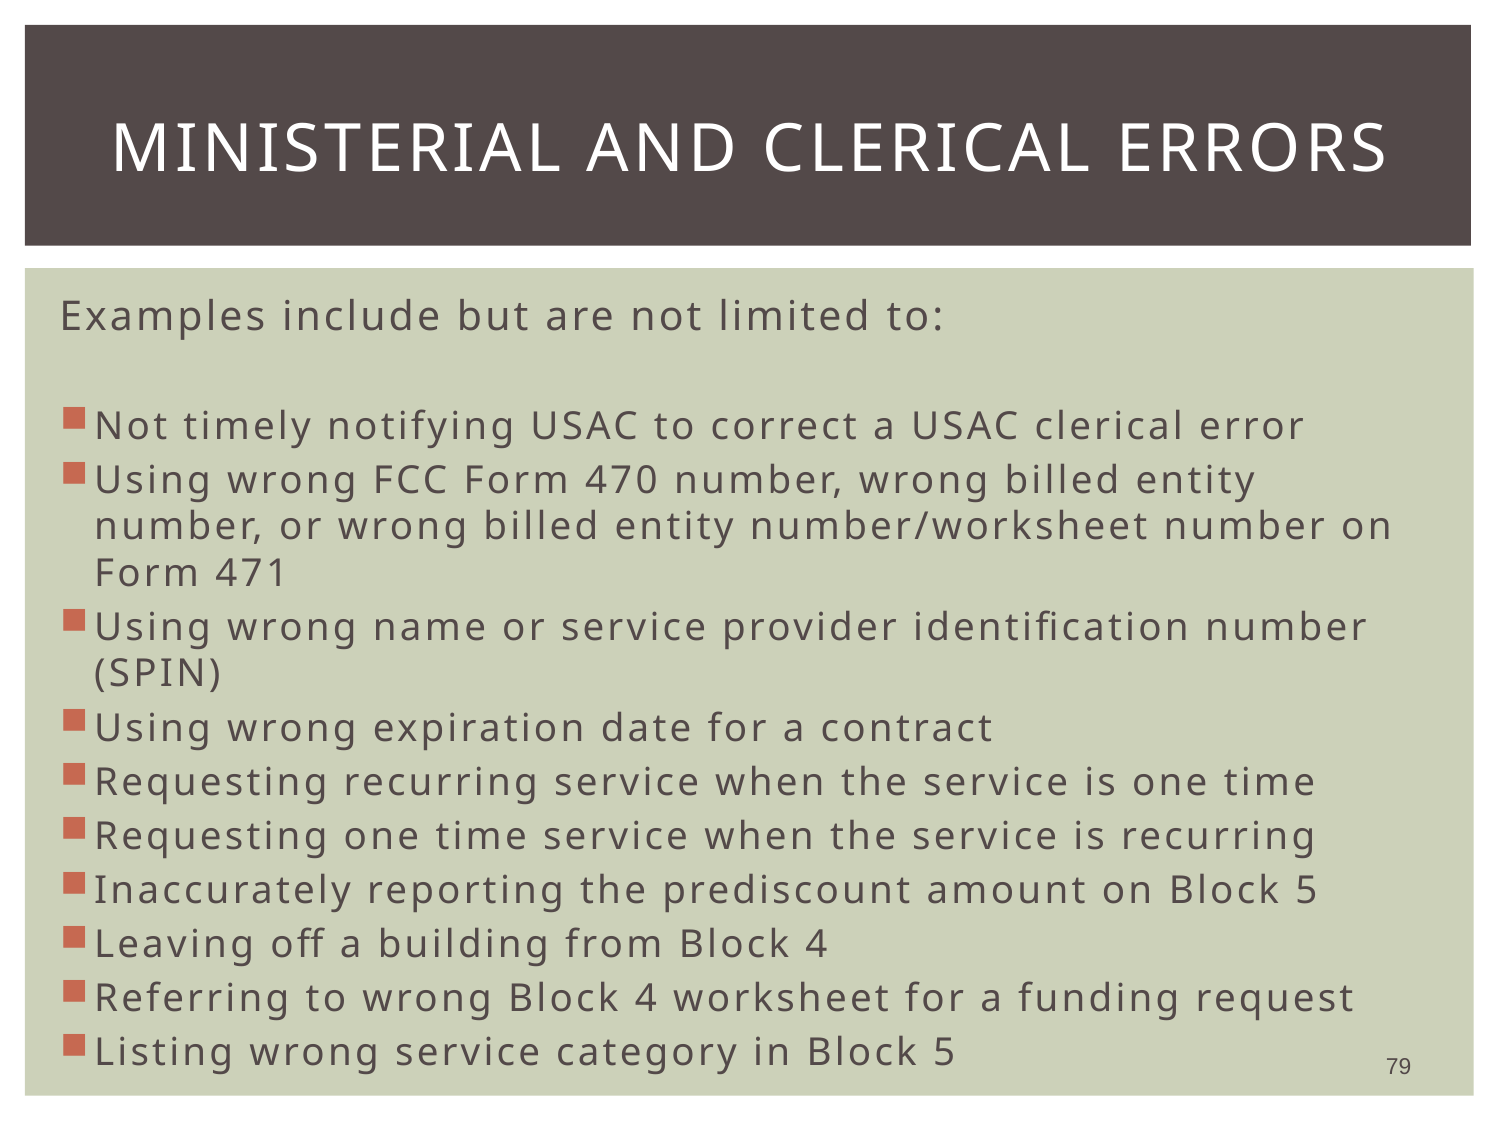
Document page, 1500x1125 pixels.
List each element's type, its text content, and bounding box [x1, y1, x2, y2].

slide_number 79 [1349, 1041, 1448, 1089]
list Examples include but are not limited to: Not timely notifying USAC to correct a USAC clerical error Using wrong FCC Form 470 number, wrong billed entity number, or wrong billed entity number/worksheet number on Form 471 Using wrong name or service provider identification number (SPIN) Using wrong expiration date for a contract Requesting recurring service when the service is one time Requesting one time service when the service is recurring Inaccurately reporting the prediscount amount on Block 5 Leaving off a building from Block 4 Referring to wrong Block 4 worksheet for a funding request Listing wrong service category in Block 5 [37, 282, 1442, 1088]
title Ministerial and Clerical Errors [62, 58, 1438, 232]
